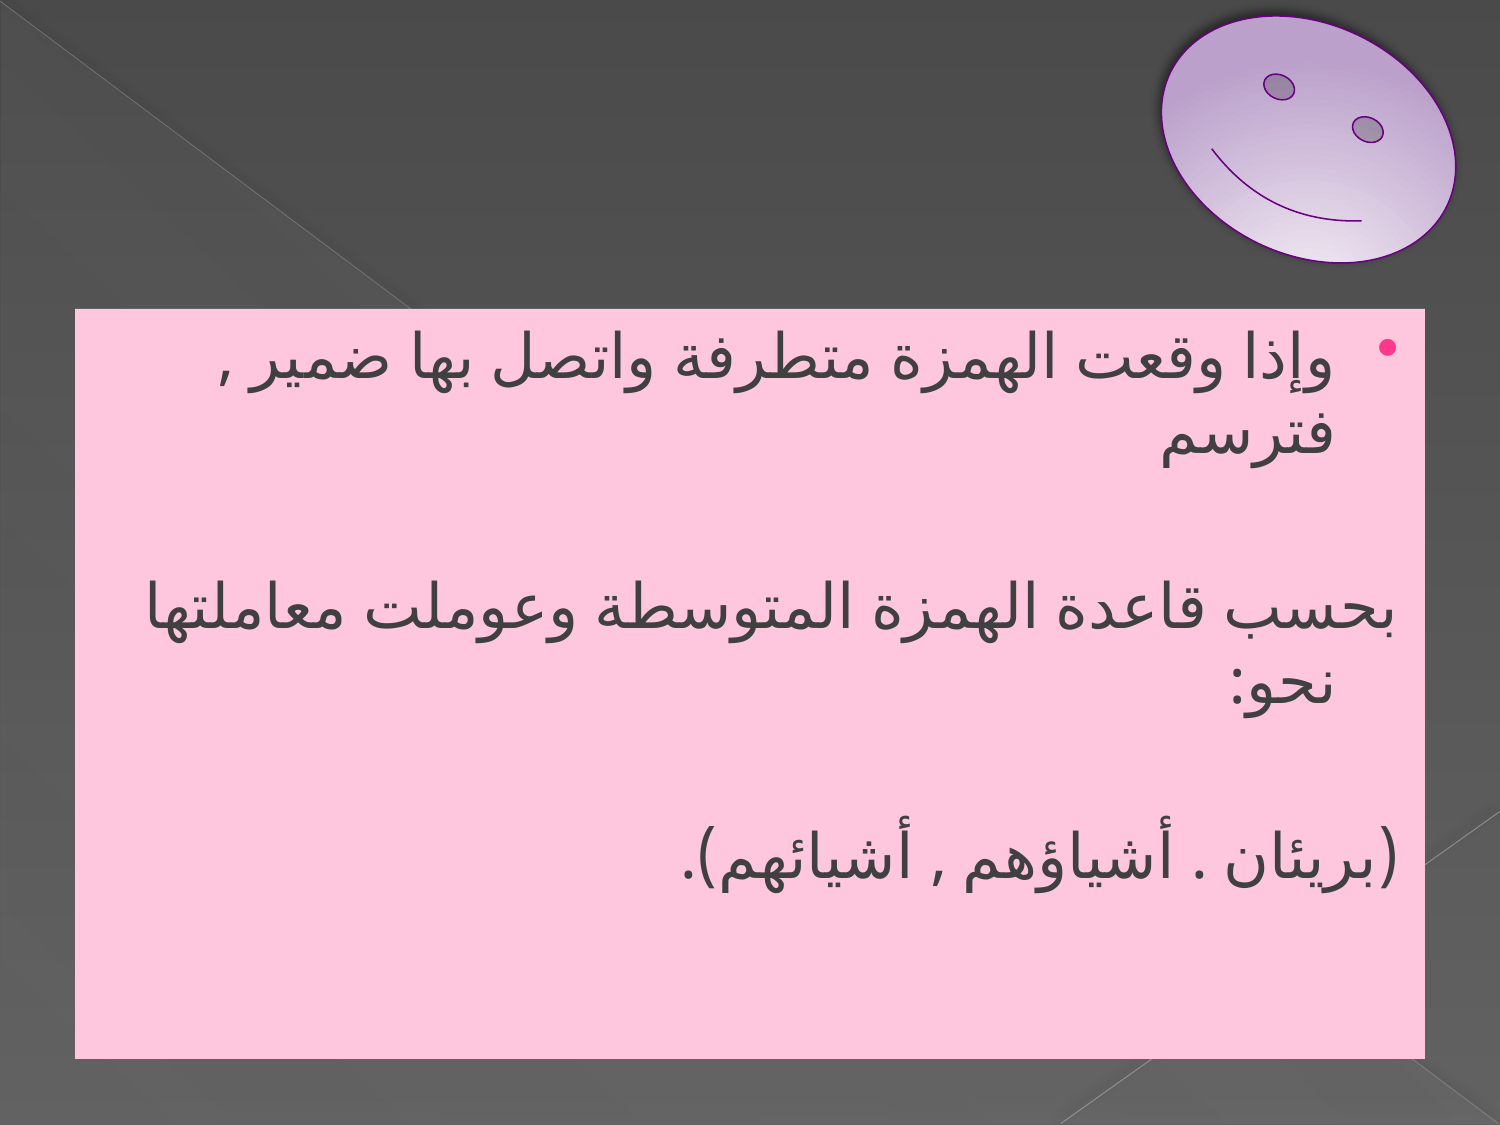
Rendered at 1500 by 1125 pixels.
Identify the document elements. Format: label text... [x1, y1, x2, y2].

list وإذا وقعت الهمزة متطرفة واتصل بها ضمير , فترسم بحسب قاعدة الهمزة المتوسطة وعوملت معاملتها نحو: (بريئان . أشياؤهم , أشيائهم). [75, 308, 1425, 1059]
text_box [1160, 15, 1457, 264]
